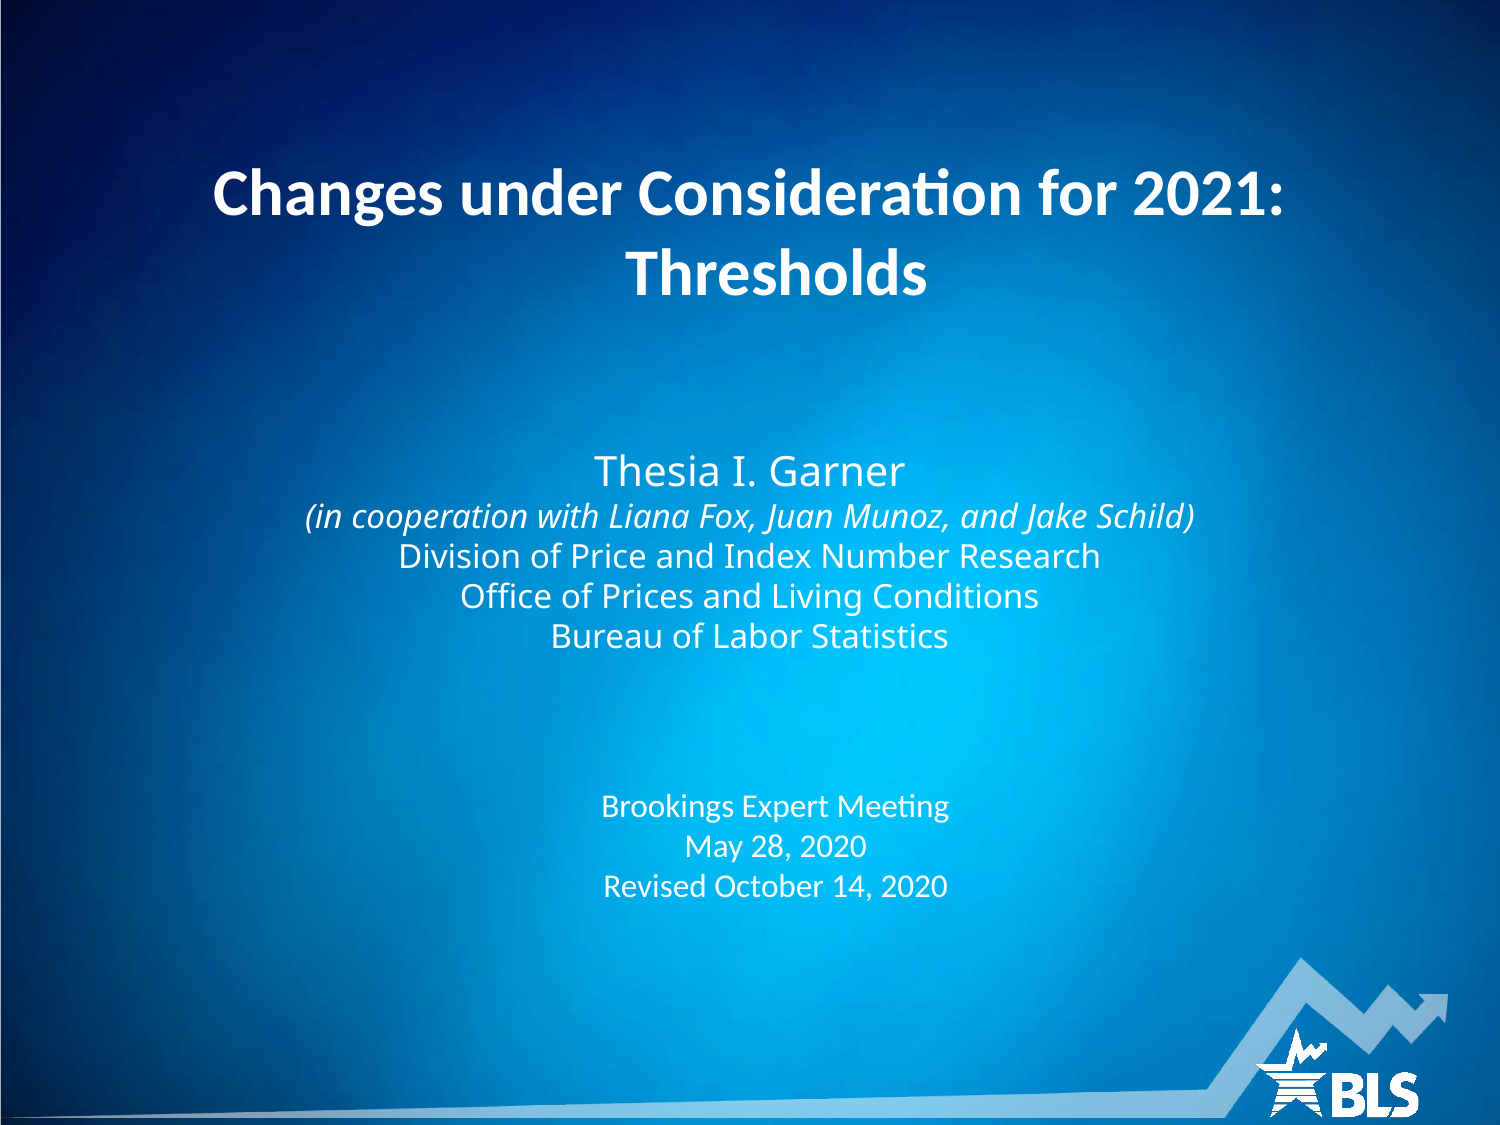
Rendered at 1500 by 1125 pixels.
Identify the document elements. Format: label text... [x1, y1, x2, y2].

text_box [0, 957, 1448, 1118]
text_box [0, 0, 1500, 1125]
text_box Thesia I. Garner (in cooperation with Liana Fox, Juan Munoz, and Jake Schild) Division of Price and Index Number Research Office of Prices and Living Conditions Bureau of Labor Statistics [125, 445, 1375, 789]
text_box Changes under Consideration for 2021: Thresholds [148, 148, 1351, 309]
text_box Brookings Expert Meeting May 28, 2020 Revised October 14, 2020 [162, 664, 1389, 995]
text_box [1252, 1017, 1419, 1118]
